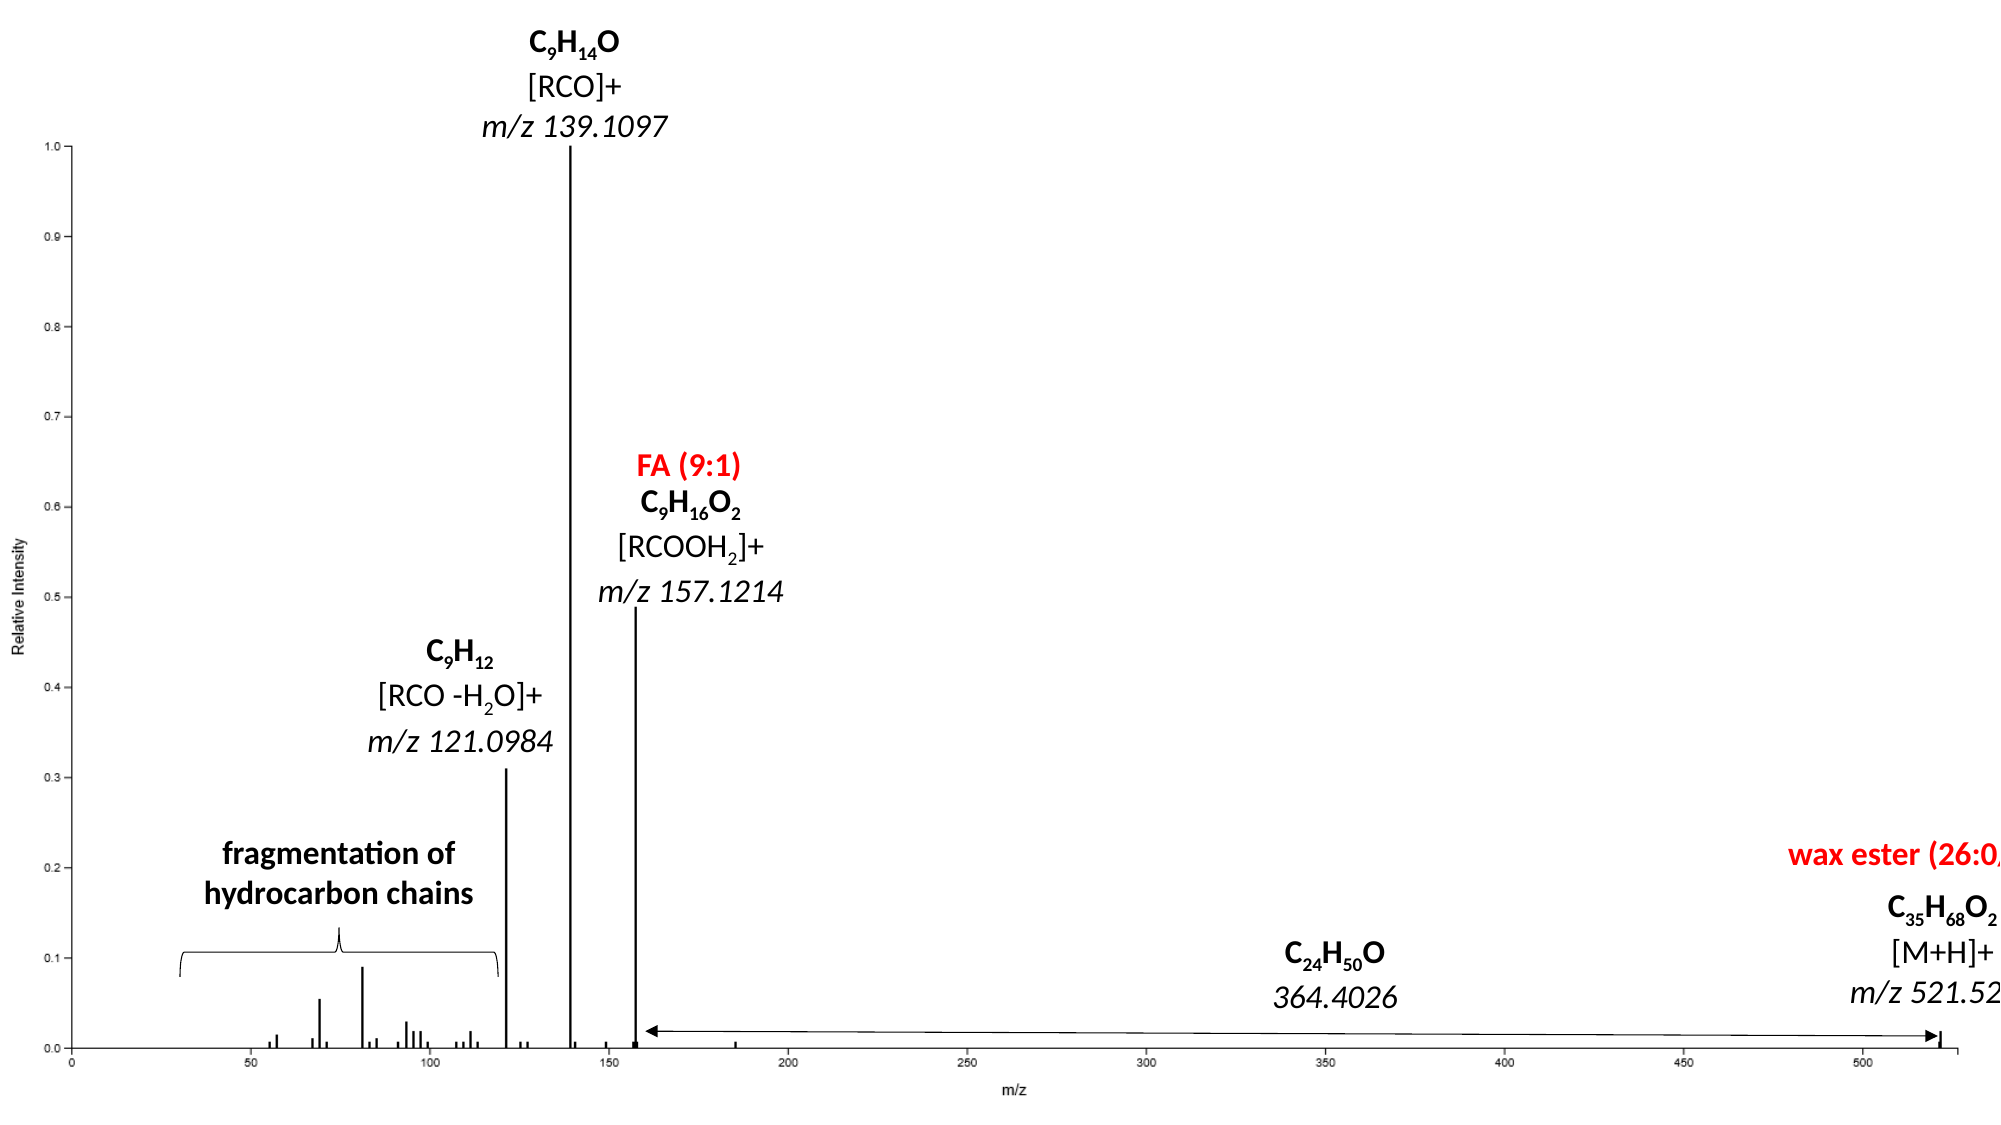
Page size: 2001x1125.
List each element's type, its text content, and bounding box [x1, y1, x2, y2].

picture [0, 122, 1993, 1125]
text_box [645, 1031, 1938, 1036]
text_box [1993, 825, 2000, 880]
text_box C9H14O [RCO]+ m/z 139.1097 [405, 11, 744, 122]
text_box C35H68O2 [M+H]+ m/z 521.5240 [1993, 880, 2000, 1018]
